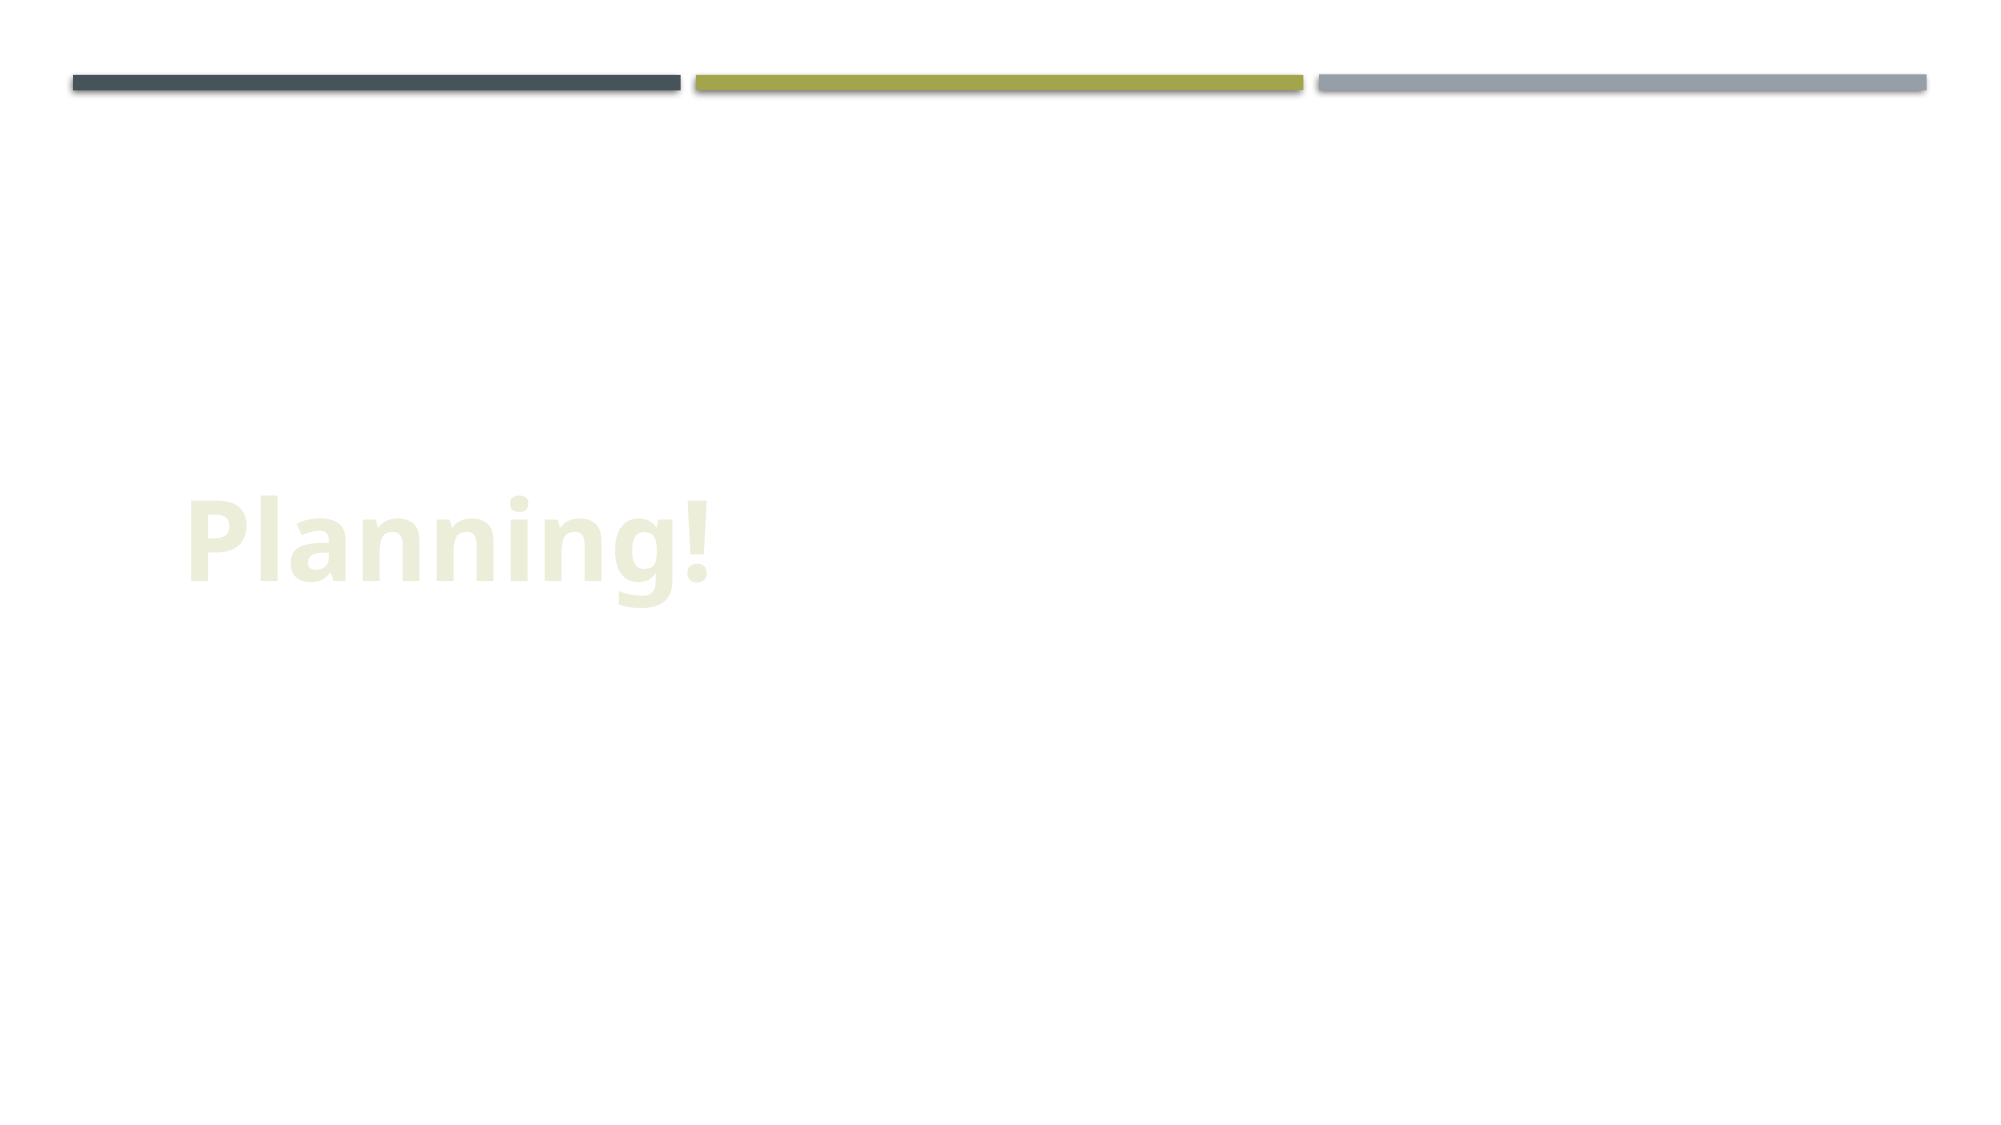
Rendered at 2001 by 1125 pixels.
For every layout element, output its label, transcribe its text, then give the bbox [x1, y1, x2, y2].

text_box Planning! [166, 461, 759, 612]
